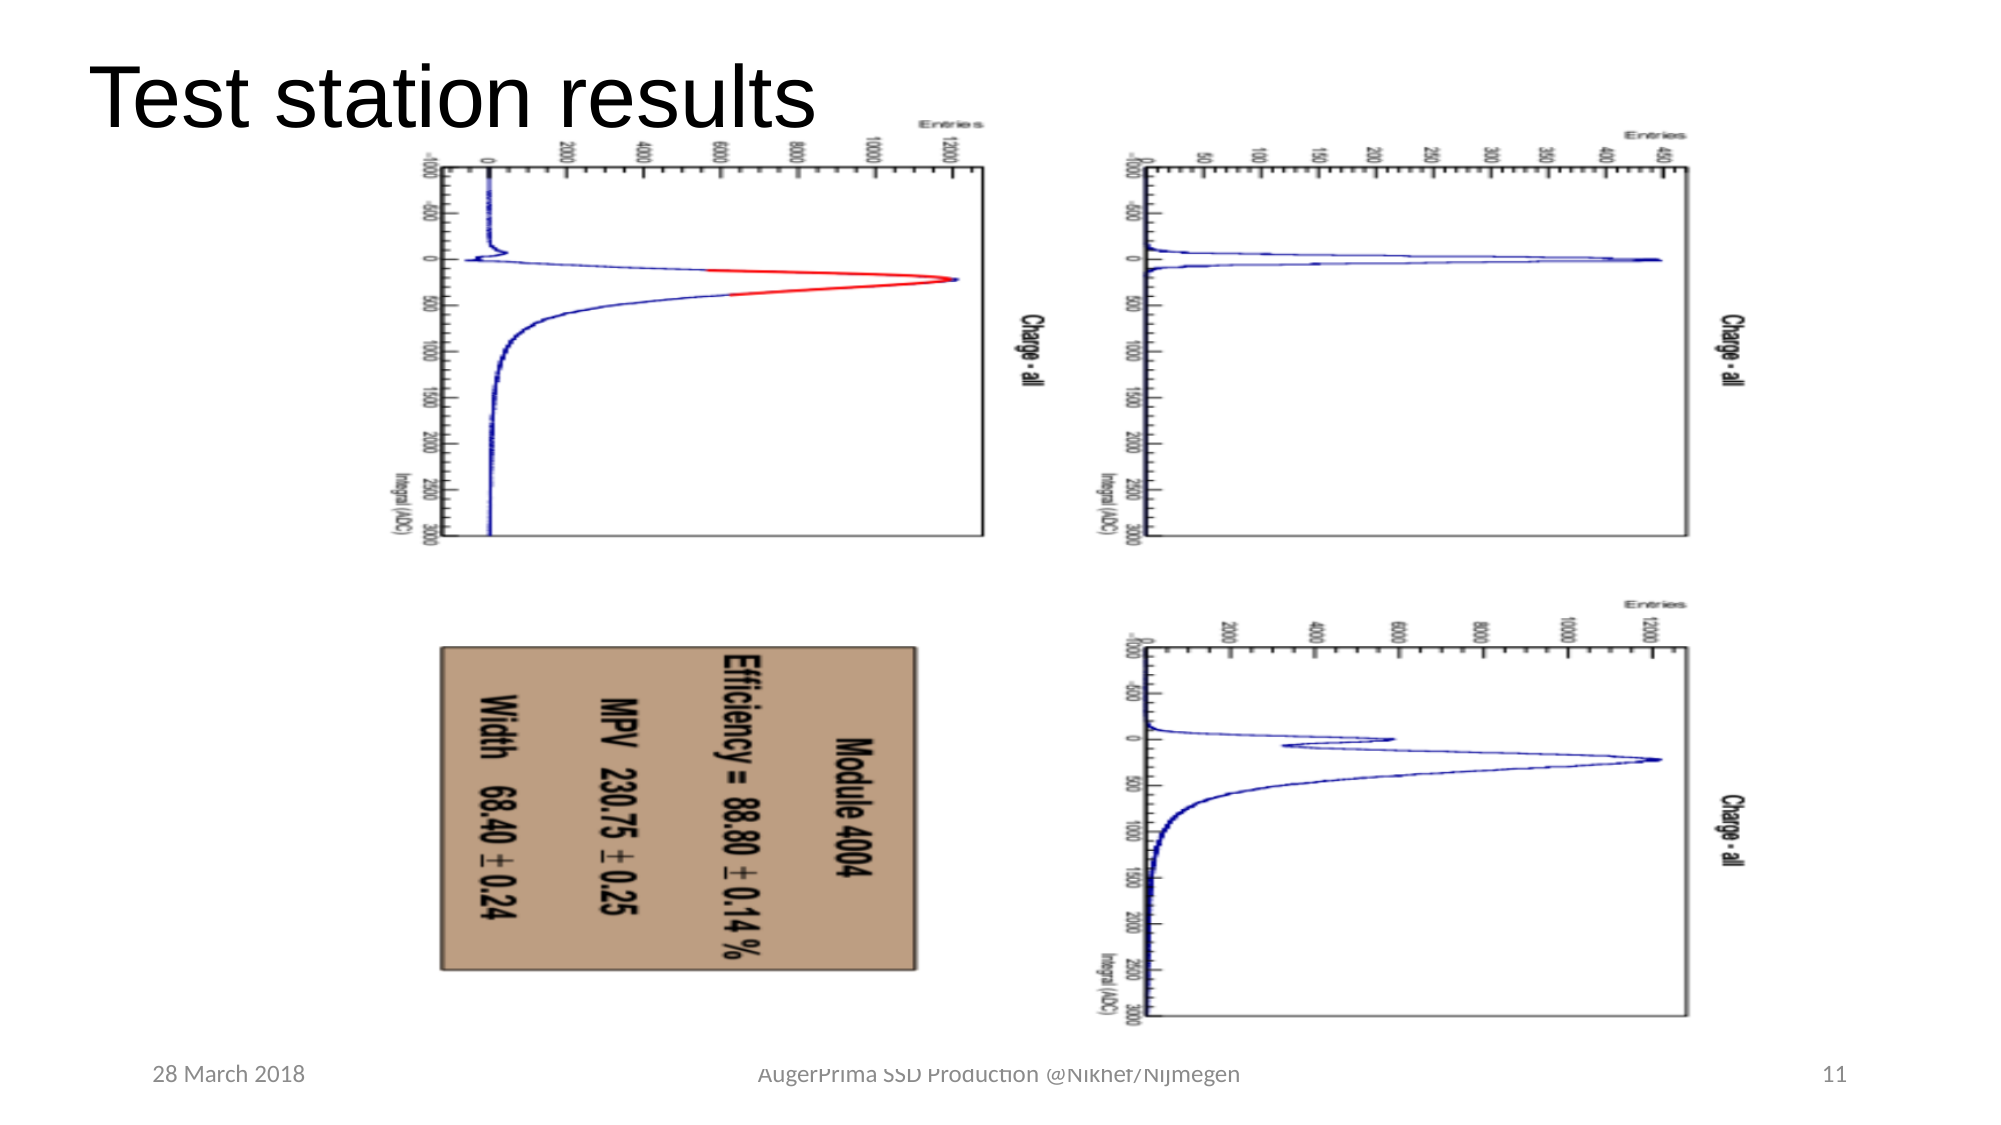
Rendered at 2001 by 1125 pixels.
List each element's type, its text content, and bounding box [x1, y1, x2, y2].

title Test station results [73, 43, 588, 154]
title Test station results [1546, 43, 1949, 154]
picture [588, 0, 1546, 1125]
slide_number 11 [1546, 1042, 1863, 1103]
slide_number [137, 1042, 588, 1103]
